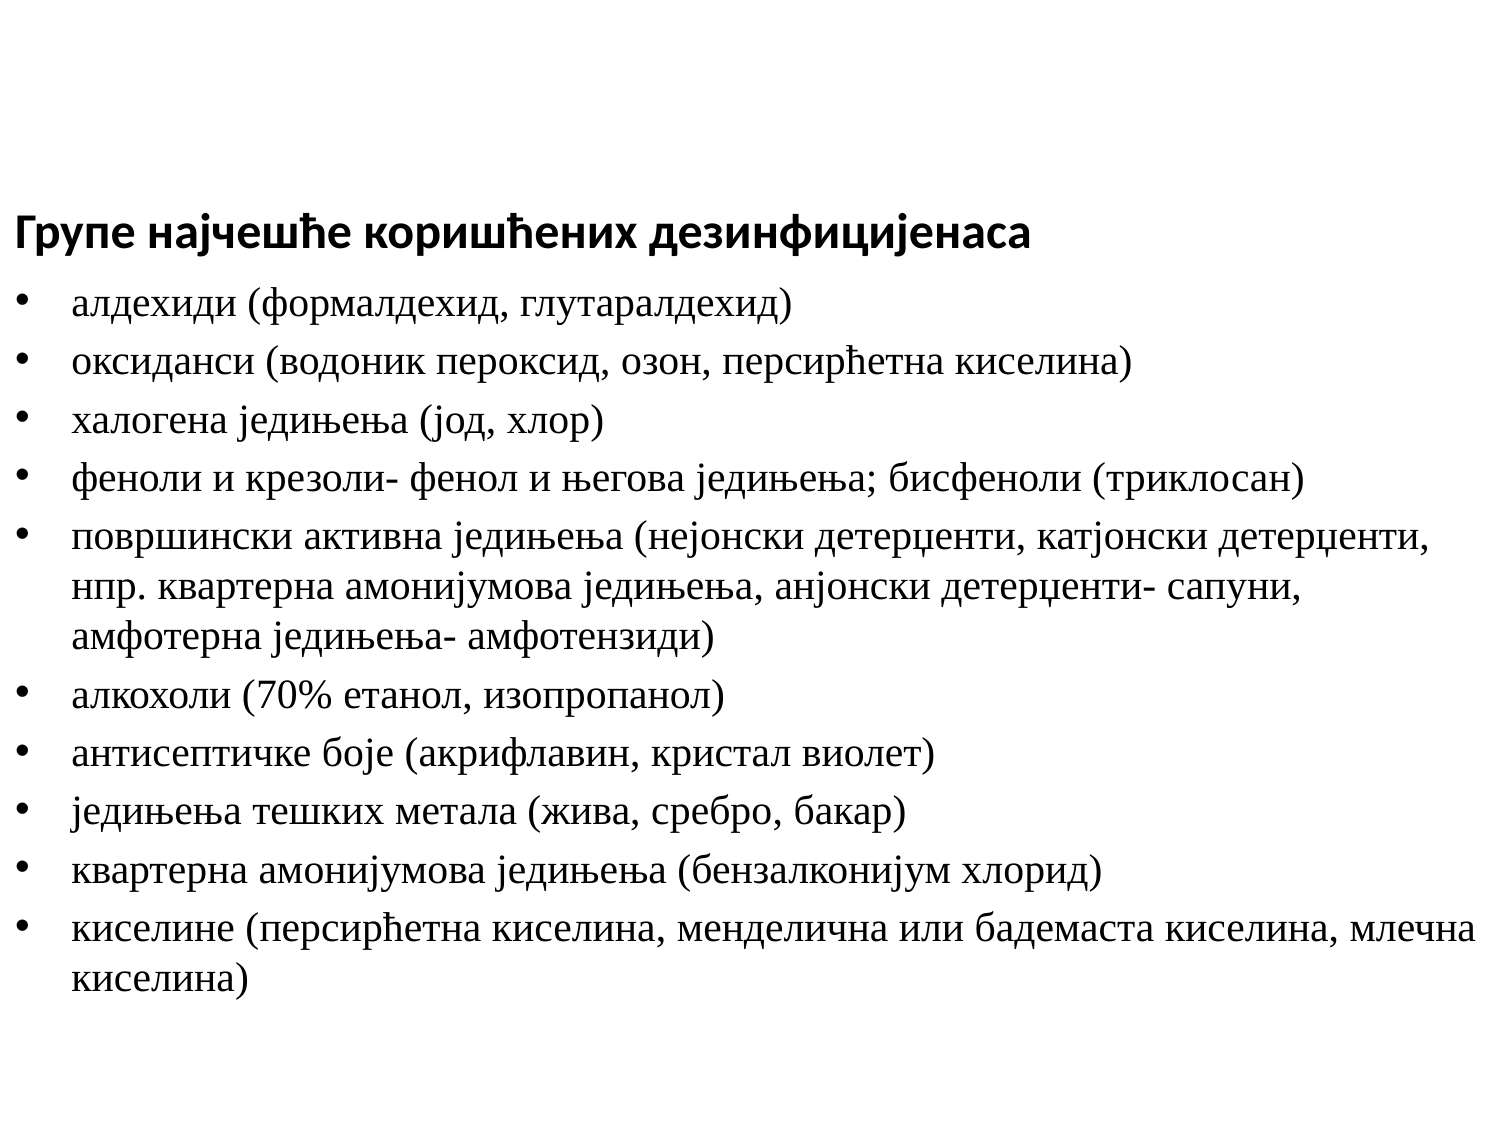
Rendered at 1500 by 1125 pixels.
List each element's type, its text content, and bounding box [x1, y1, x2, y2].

list алдехиди (формалдехид, глутаралдехид) оксиданси (водоник пероксид, озон, персирћетна киселина) халогена једињења (јод, хлор) феноли и крезоли- фенол и његова једињења; бисфеноли (триклосан) површински активна једињења (нејонски детерџенти, катјонски детерџенти, нпр. квартерна амонијумова једињења, анјонски детерџенти- сапуни, амфотерна једињења- амфотензиди) алкохоли (70% етанол, изопропанол) антисептичке боје (акрифлавин, кристал виолет) једињења тешких метала (жива, сребро, бакар) квартерна амонијумова једињења (бензалконијум хлорид) киселине (персирћетна киселина, менделична или бадемаста киселина, млечна киселина) [0, 267, 1500, 1060]
title Групе најчешће коришћених дезинфицијенаса [0, 160, 1500, 267]
